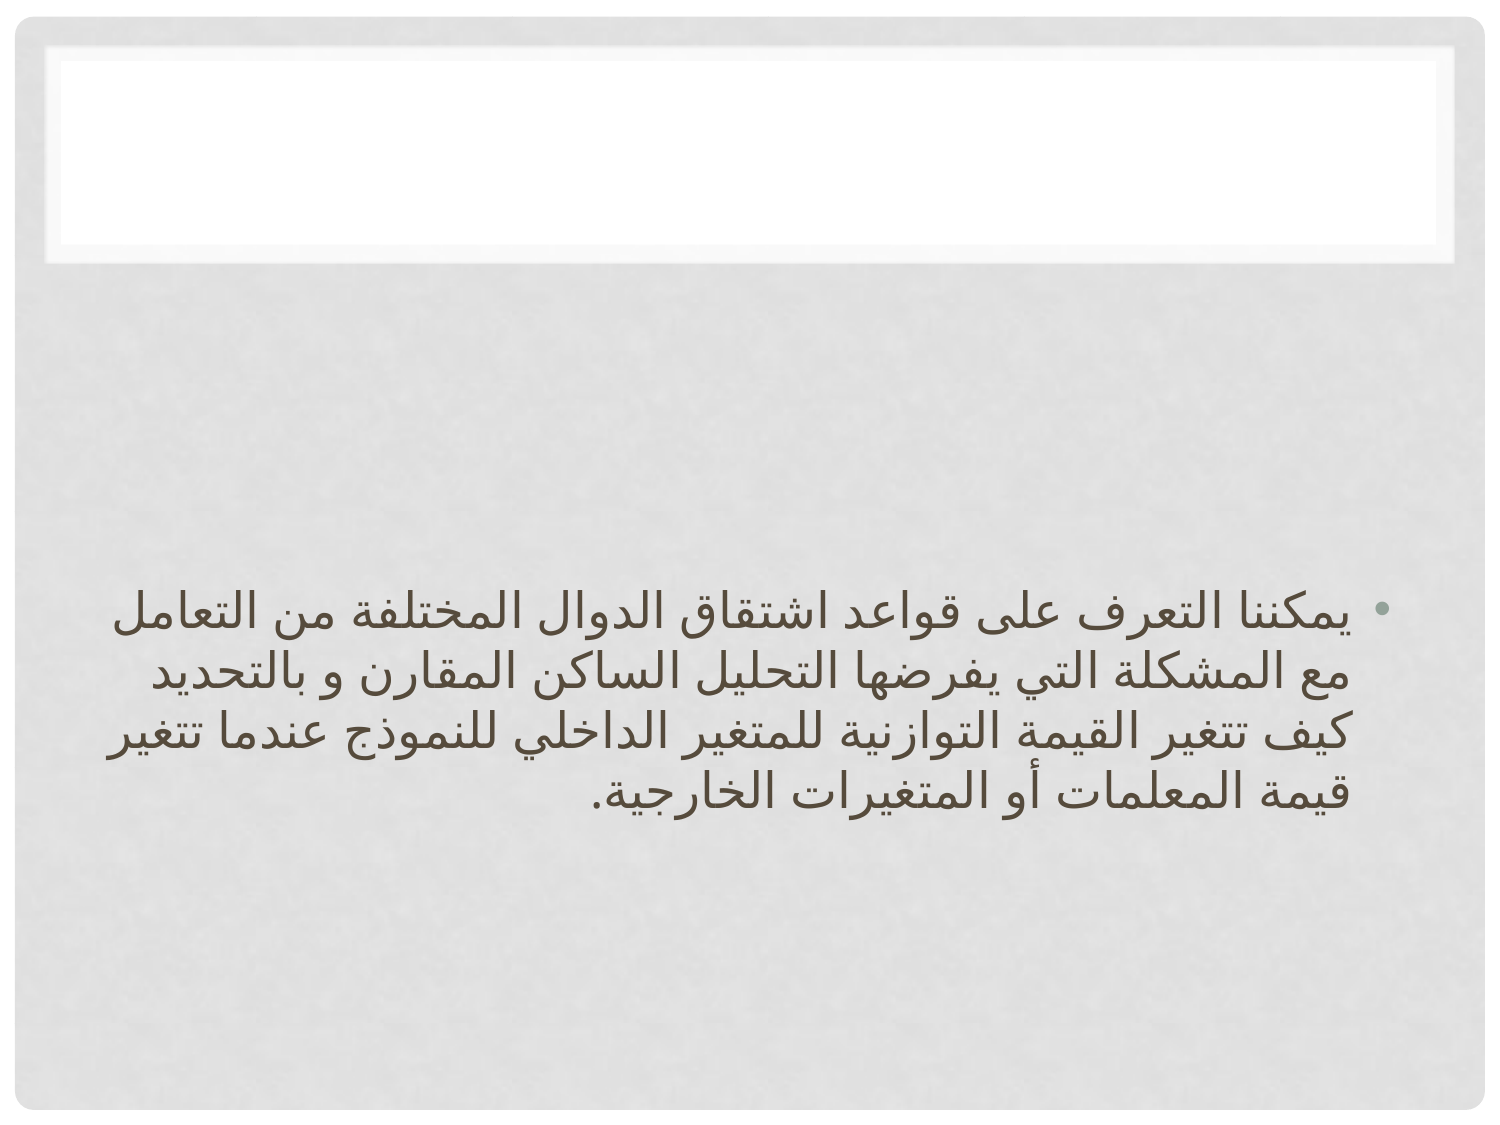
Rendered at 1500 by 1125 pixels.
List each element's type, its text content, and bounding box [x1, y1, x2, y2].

list يمكننا التعرف على قواعد اشتقاق الدوال المختلفة من التعامل مع المشكلة التي يفرضها التحليل الساكن المقارن و بالتحديد كيف تتغير القيمة التوازنية للمتغير الداخلي للنموذج عندما تتغير قيمة المعلمات أو المتغيرات الخارجية. [75, 290, 1425, 1005]
